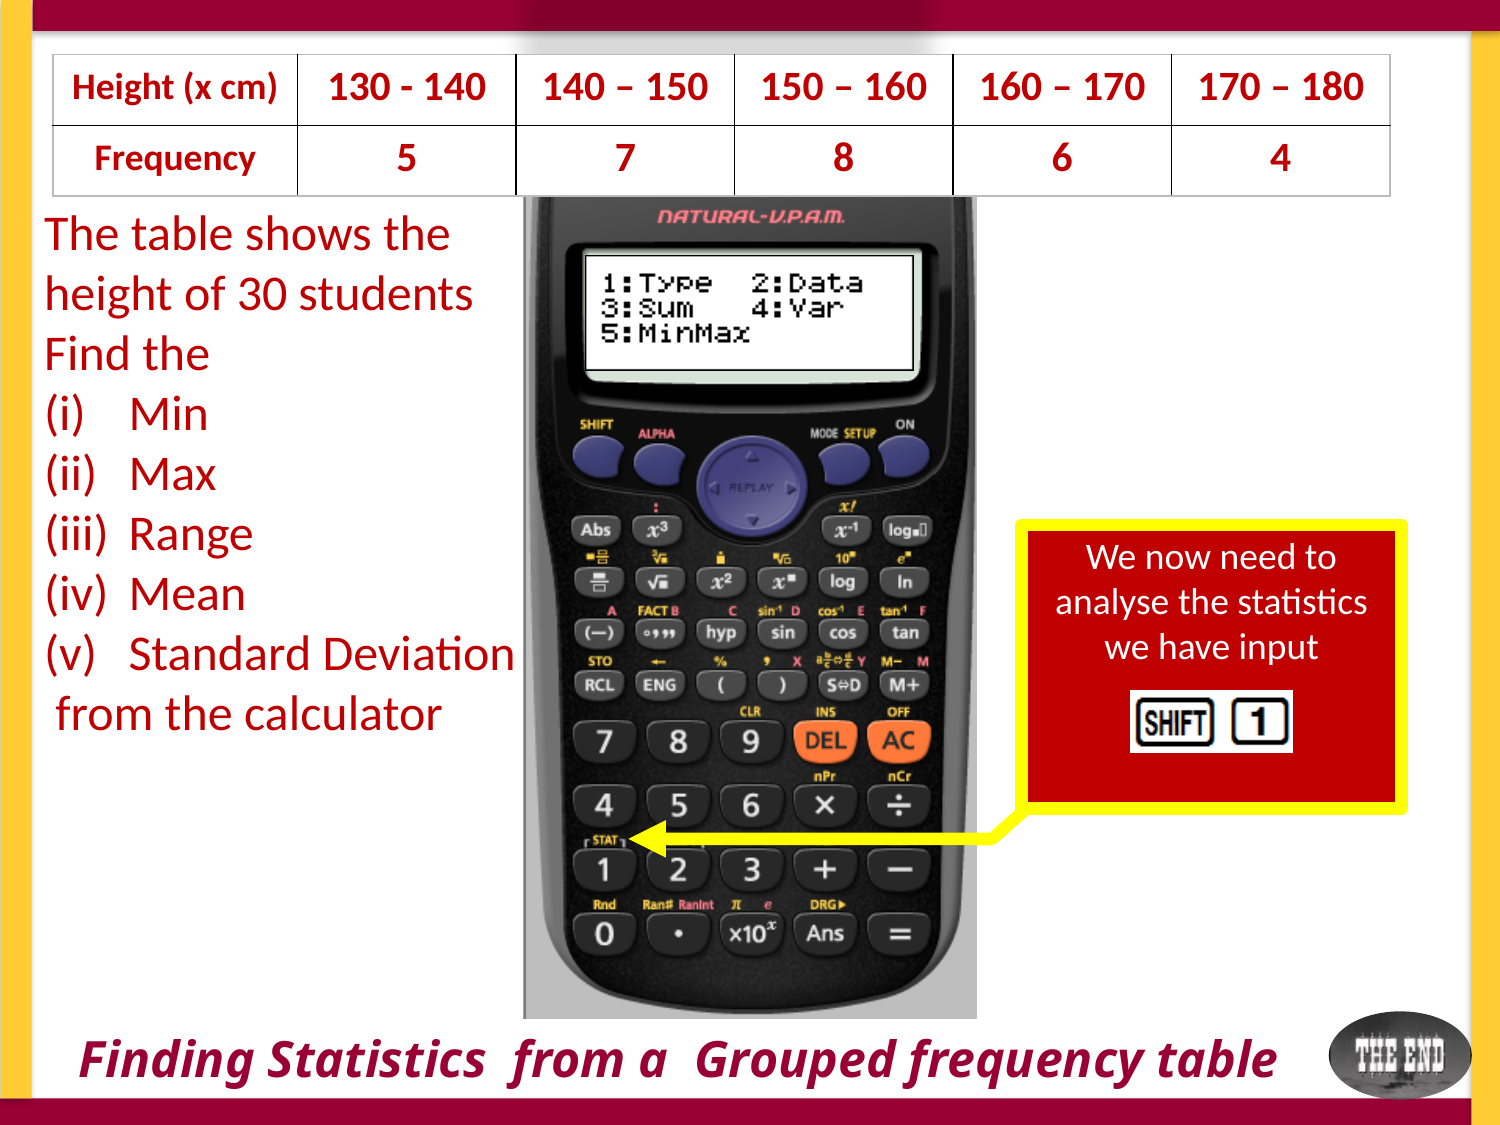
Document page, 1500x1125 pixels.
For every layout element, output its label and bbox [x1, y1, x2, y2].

text_box [1021, 524, 1402, 809]
picture [1328, 1011, 1472, 1100]
picture [523, 197, 977, 1019]
